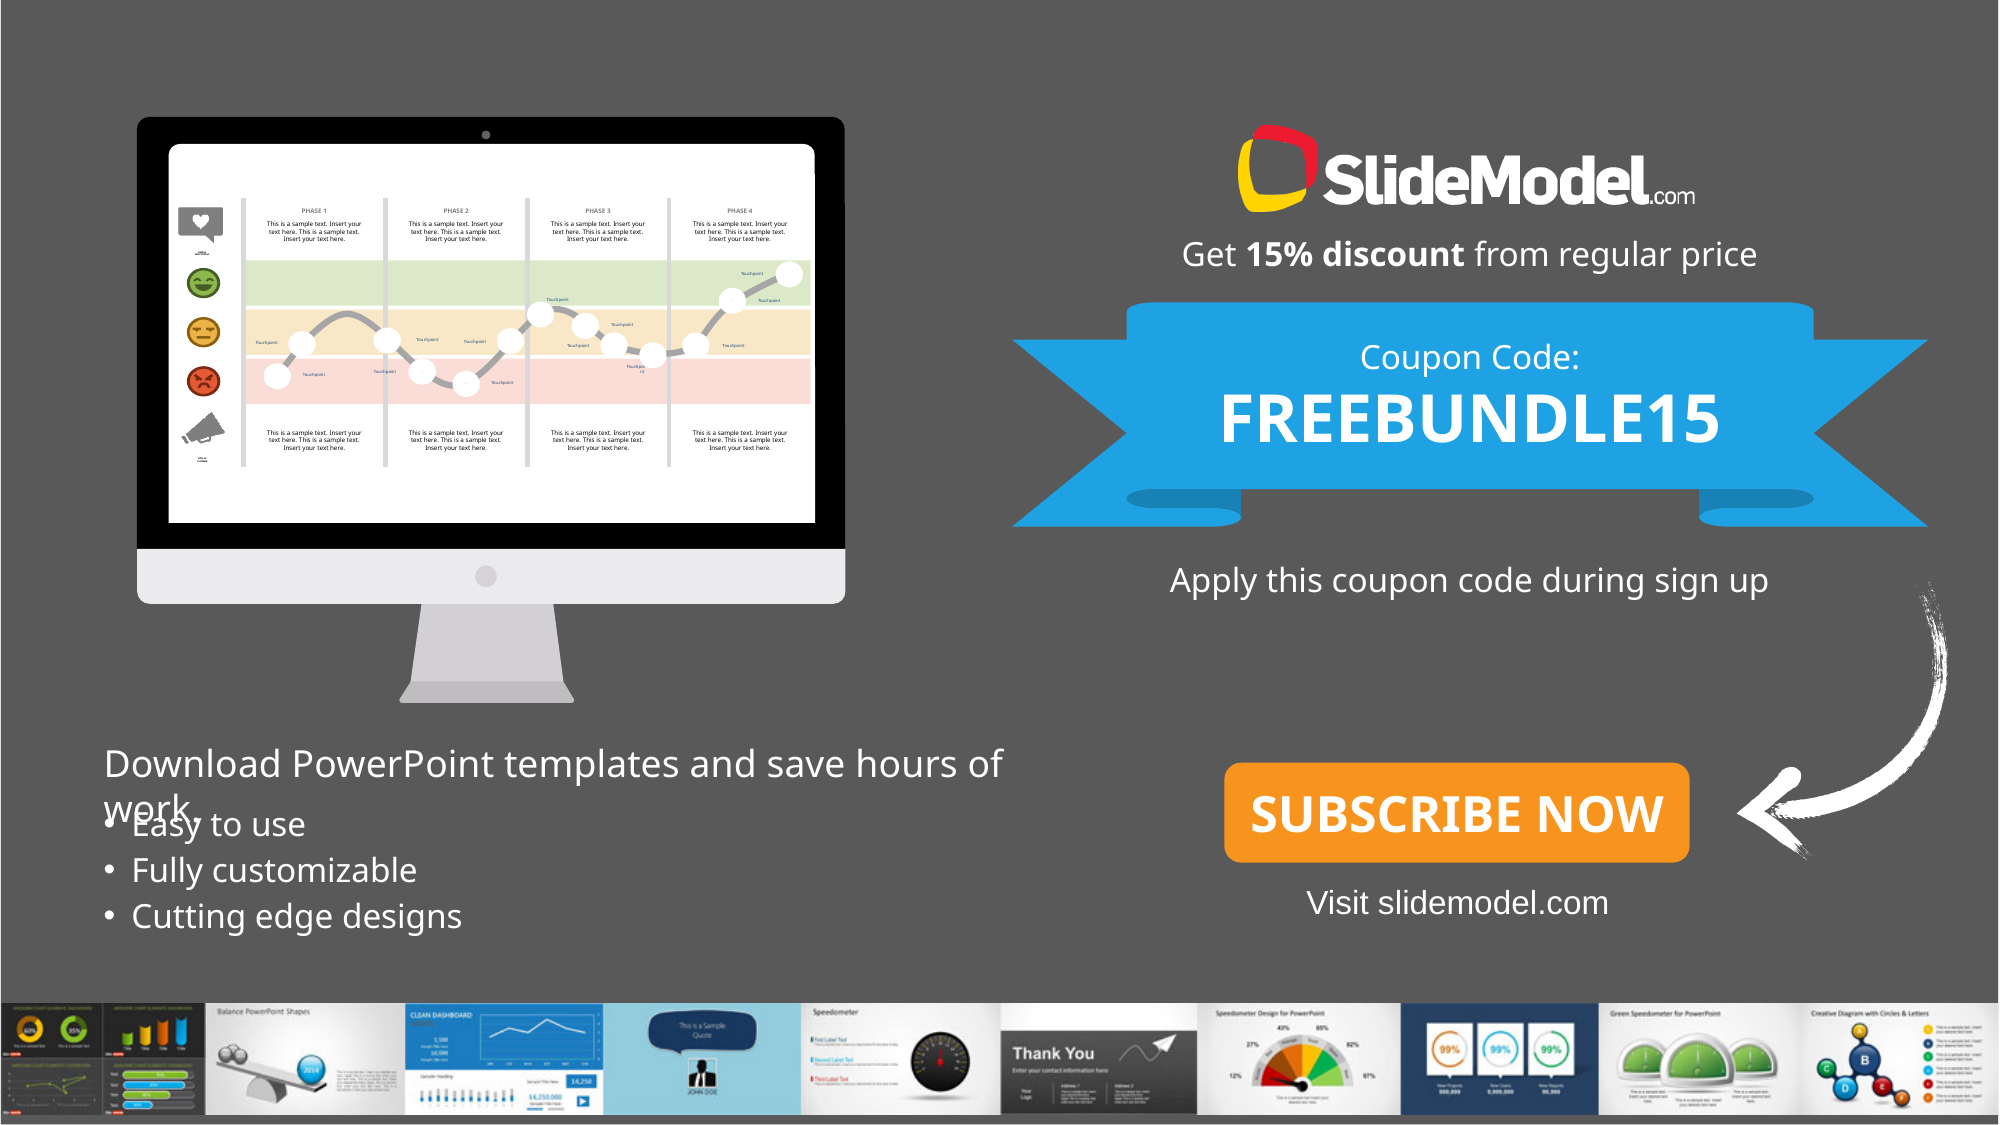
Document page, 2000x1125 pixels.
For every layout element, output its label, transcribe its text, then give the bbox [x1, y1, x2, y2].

text_box [1929, 587, 1937, 601]
text_box [1736, 594, 1949, 861]
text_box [136, 116, 846, 704]
text_box Apply this coupon code during sign up [1129, 551, 1811, 607]
text_box Download PowerPoint templates and save hours of work. [88, 732, 1059, 838]
text_box Easy to use Fully customizable Cutting edge designs [88, 838, 863, 943]
text_box Visit slidemodel.com [1247, 874, 1669, 928]
picture [0, 1003, 1999, 1115]
text_box [0, 0, 2000, 1003]
text_box Coupon Code: FREEBUNDLE15 [1173, 328, 1768, 464]
text_box Get 15% discount from regular price [1058, 225, 1882, 280]
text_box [169, 197, 811, 471]
picture [1237, 125, 1696, 213]
text_box SUBSCRIBE NOW [1222, 760, 1692, 865]
text_box [1012, 302, 1929, 527]
